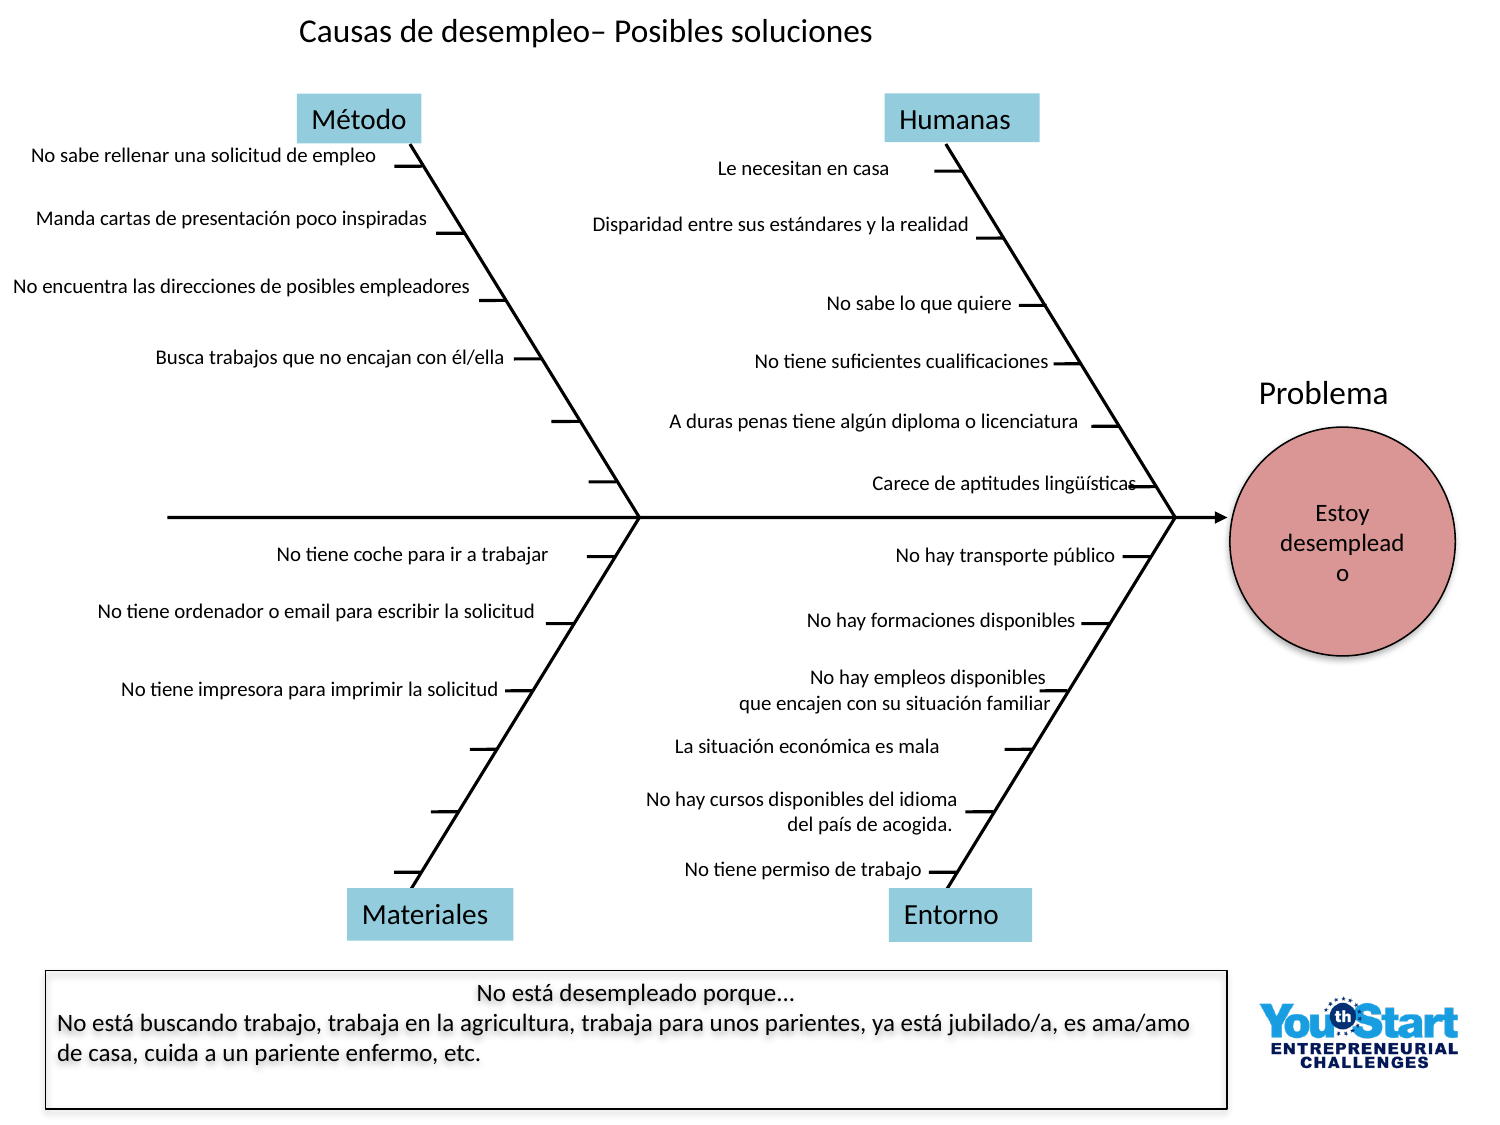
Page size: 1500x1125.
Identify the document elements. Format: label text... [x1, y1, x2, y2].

text_box No tiene suficientes cualificaciones [738, 339, 1064, 380]
text_box Manda cartas de presentación poco inspiradas [54, 197, 442, 238]
text_box No tiene ordenador o email para escribir la solicitud [132, 590, 550, 630]
text_box Método [296, 93, 422, 144]
text_box No está desempleado porque... No está buscando trabajo, trabaja en la agricultura, trabaja para unos parientes, ya está jubilado/a, es ama/amo de casa, cuida a un pariente enfermo, etc. [45, 970, 1228, 1110]
text_box Carece de aptitudes lingüísticas [951, 462, 1152, 503]
text_box No tiene permiso de trabajo [773, 848, 937, 889]
text_box Estoy desempleado [1229, 426, 1457, 657]
text_box No tiene coche para ir a trabajar [355, 533, 564, 574]
text_box No hay formaciones disponibles [818, 599, 1091, 640]
text_box No sabe lo que quiere [695, 282, 1027, 323]
text_box No encuentra las direcciones de posibles empleadores [65, 265, 485, 306]
text_box Materiales [347, 888, 514, 941]
text_box Humanas [884, 93, 1040, 143]
text_box Le necesitan en casa [703, 147, 890, 188]
text_box Busca trabajos que no encajan con él/ella [164, 336, 520, 377]
text_box Problema [1243, 363, 1428, 431]
text_box La situación económica es mala [810, 725, 955, 766]
text_box Disparidad entre sus estándares y la realidad [657, 202, 984, 243]
text_box No tiene impresora para imprimir la solicitud [163, 668, 514, 709]
text_box No hay transporte público [892, 534, 1131, 574]
text_box No sabe rellenar una solicitud de empleo [0, 134, 392, 174]
text_box No hay cursos disponibles del idioma del país de acogida. [614, 777, 973, 843]
text_box Causas de desempleo– Posibles soluciones [284, 1, 975, 57]
text_box Entorno [888, 888, 1033, 942]
text_box A duras penas tiene algún diploma o licenciatura [760, 400, 1099, 441]
picture [1242, 985, 1475, 1079]
text_box [1176, 511, 1227, 524]
text_box No hay empleos disponibles que encajen con su situación familiar [561, 656, 1066, 697]
